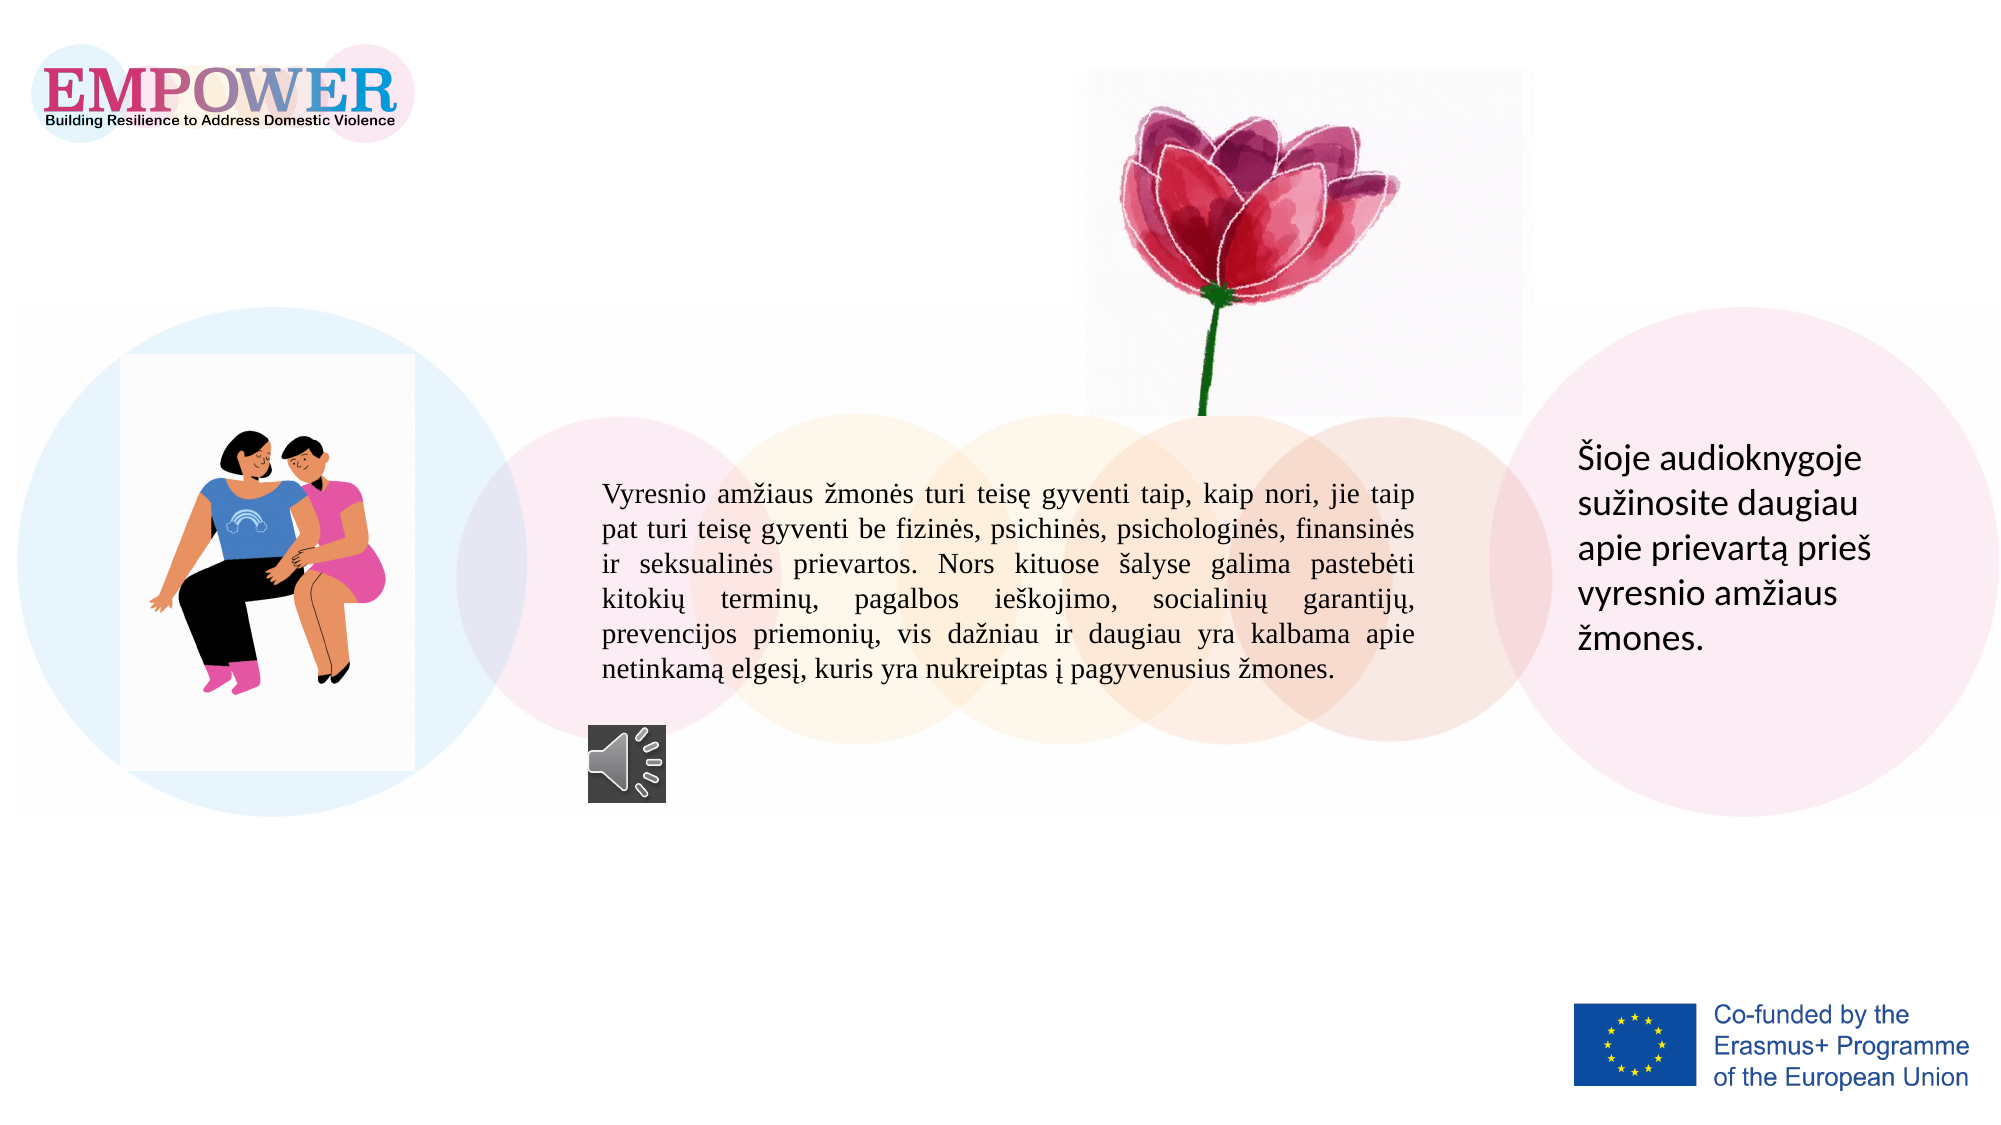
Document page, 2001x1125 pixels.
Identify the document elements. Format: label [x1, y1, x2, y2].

text_box [1550, 979, 2000, 1109]
picture [17, 69, 2000, 817]
picture [31, 44, 415, 143]
